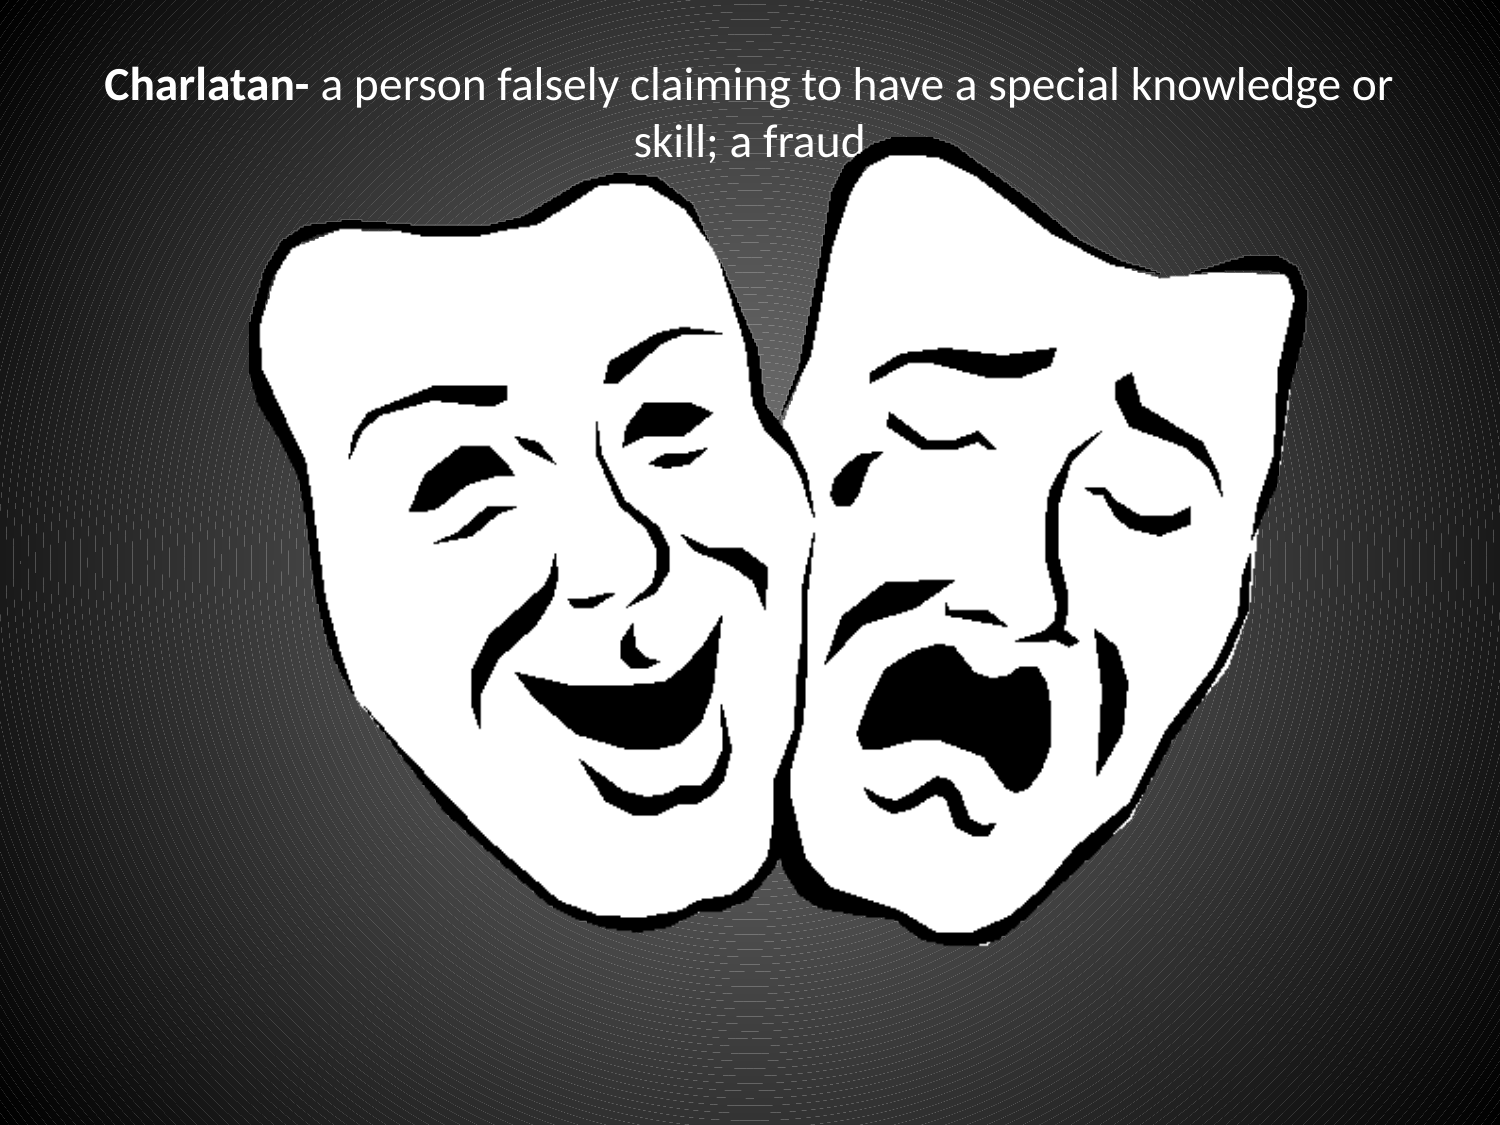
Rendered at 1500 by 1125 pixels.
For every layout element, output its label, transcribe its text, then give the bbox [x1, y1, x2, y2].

title Charlatan- a person falsely claiming to have a special knowledge or skill; a fraud [75, 45, 1425, 233]
picture [249, 137, 1312, 951]
